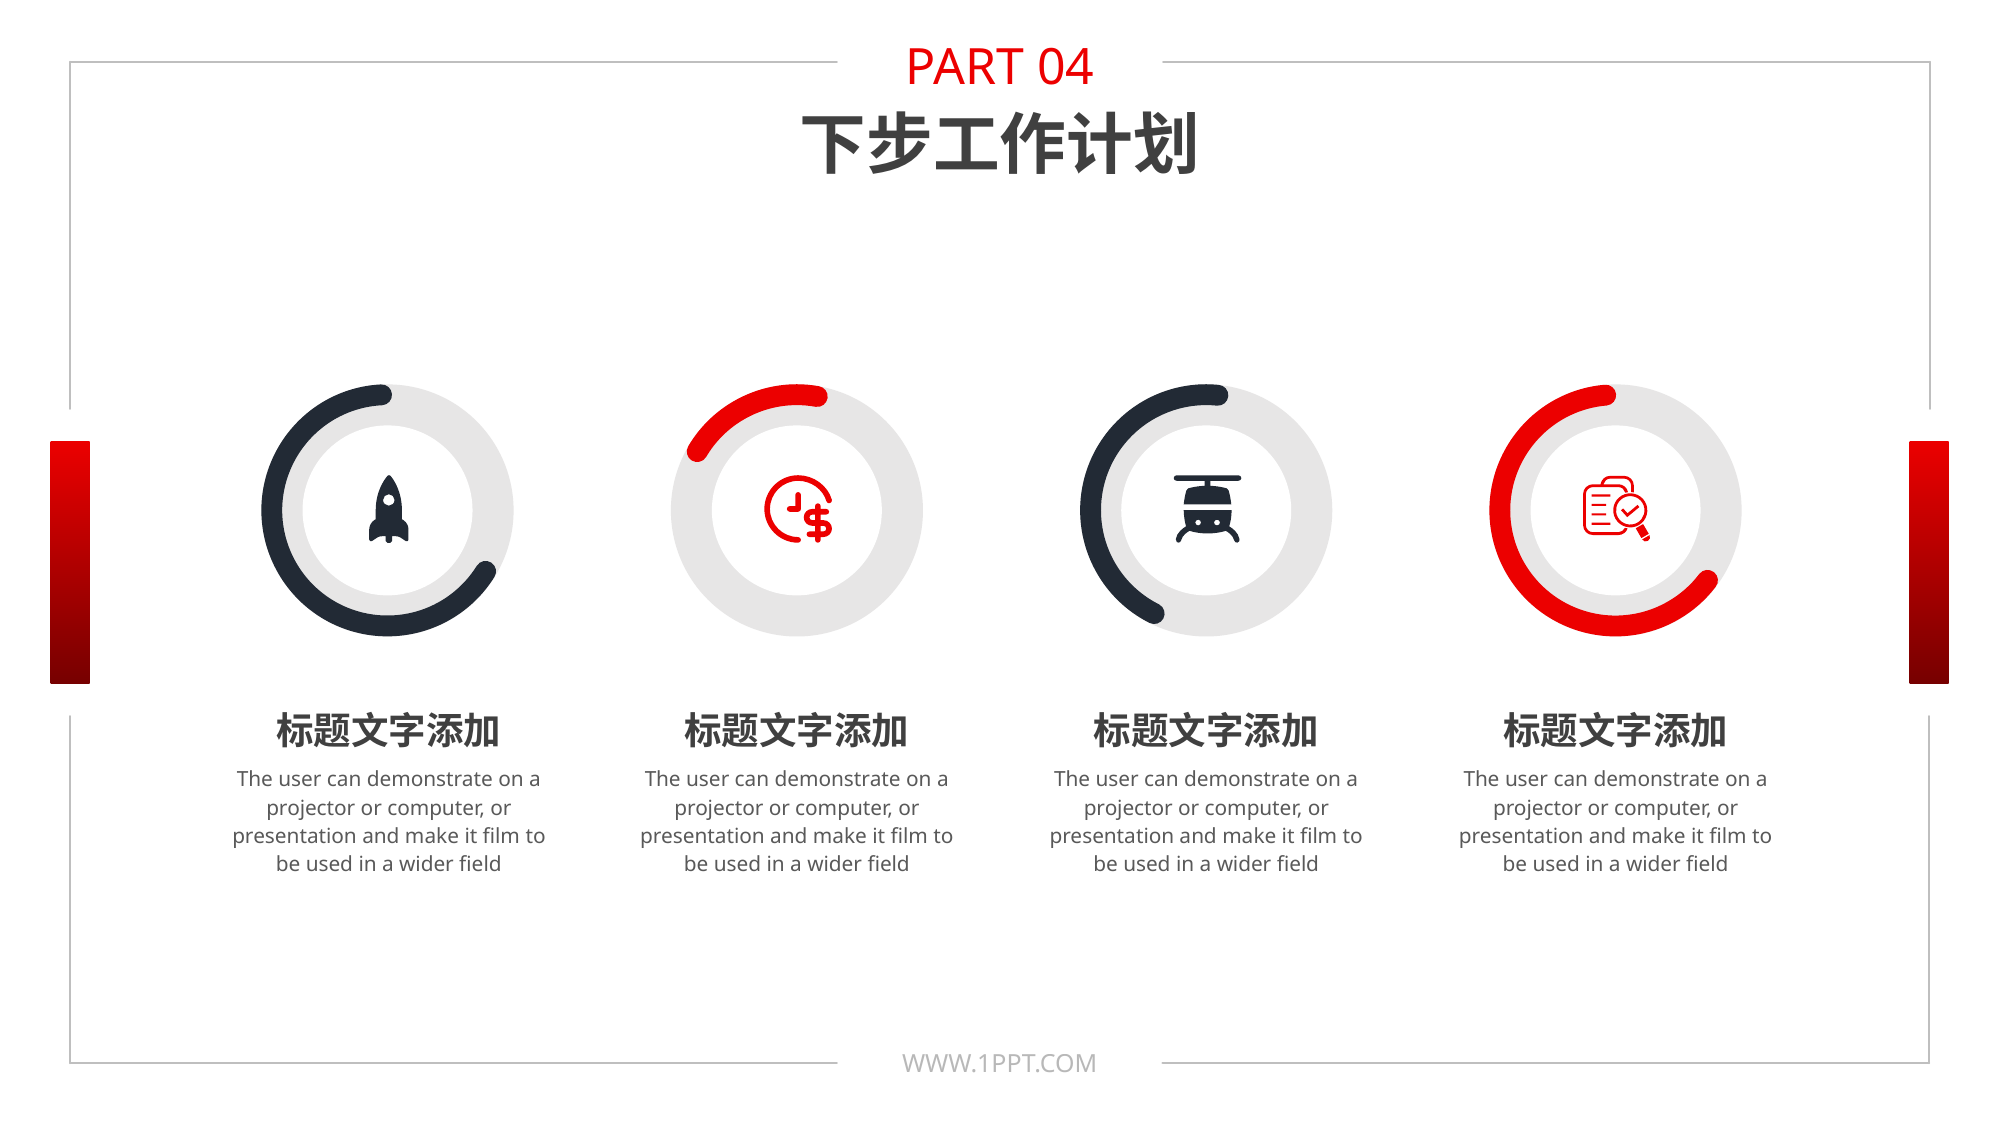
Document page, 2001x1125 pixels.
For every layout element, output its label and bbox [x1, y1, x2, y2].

text_box [271, 394, 487, 627]
text_box [1031, 699, 1382, 886]
text_box [710, 425, 883, 597]
text_box [1499, 394, 1708, 627]
text_box [621, 699, 972, 886]
text_box [1488, 383, 1743, 638]
text_box [1582, 474, 1652, 543]
text_box [802, 502, 834, 544]
text_box [1168, 424, 1293, 597]
text_box [782, 26, 1217, 191]
text_box [1172, 474, 1243, 506]
text_box [368, 474, 410, 544]
text_box [696, 394, 818, 493]
text_box [1079, 383, 1334, 638]
text_box [774, 482, 802, 505]
text_box [1090, 394, 1219, 615]
text_box [260, 383, 515, 638]
text_box [384, 424, 474, 556]
text_box [213, 699, 564, 886]
text_box [763, 474, 833, 544]
text_box [1609, 424, 1702, 562]
text_box [669, 383, 925, 638]
text_box [1440, 699, 1791, 886]
text_box [1174, 509, 1241, 544]
